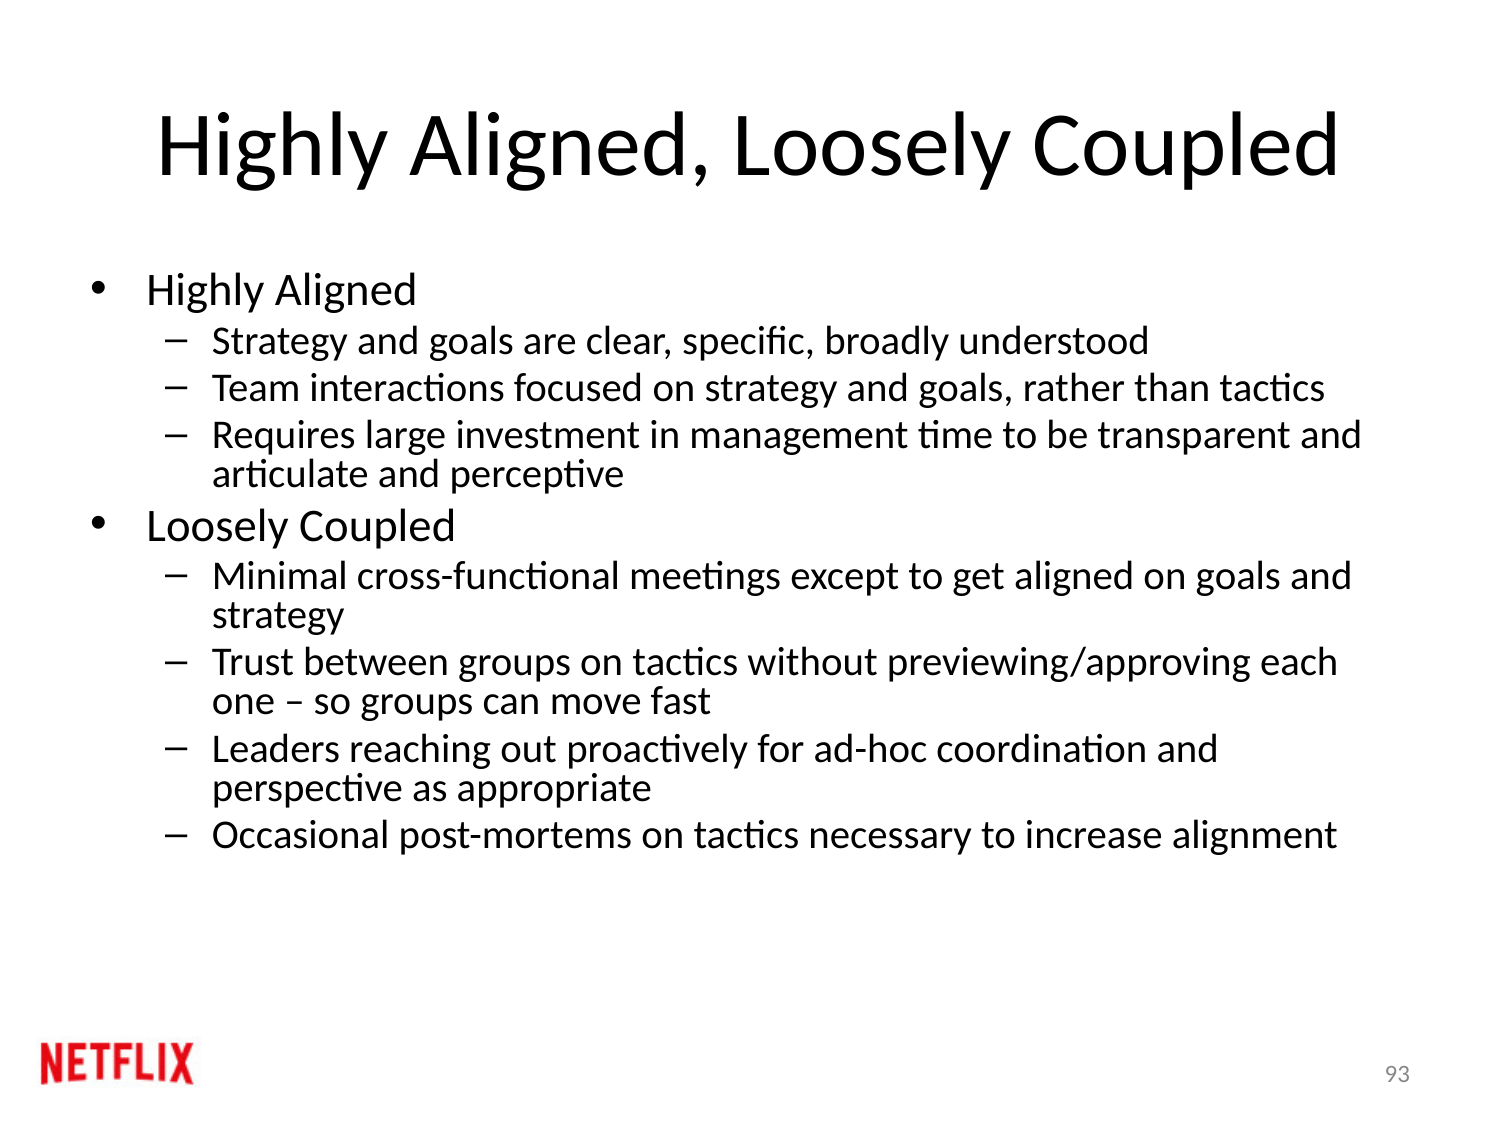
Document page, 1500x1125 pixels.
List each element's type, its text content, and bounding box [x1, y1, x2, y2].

list Highly Aligned Strategy and goals are clear, specific, broadly understood Team interactions focused on strategy and goals, rather than tactics Requires large investment in management time to be transparent and articulate and perceptive Loosely Coupled Minimal cross-functional meetings except to get aligned on goals and strategy Trust between groups on tactics without previewing/approving each one – so groups can move fast Leaders reaching out proactively for ad-hoc coordination and perspective as appropriate Occasional post-mortems on tactics necessary to increase alignment [75, 262, 1425, 1005]
picture [24, 1024, 211, 1104]
slide_number ‹#› [1074, 1042, 1425, 1103]
title Highly Aligned, Loosely Coupled [75, 45, 1425, 233]
